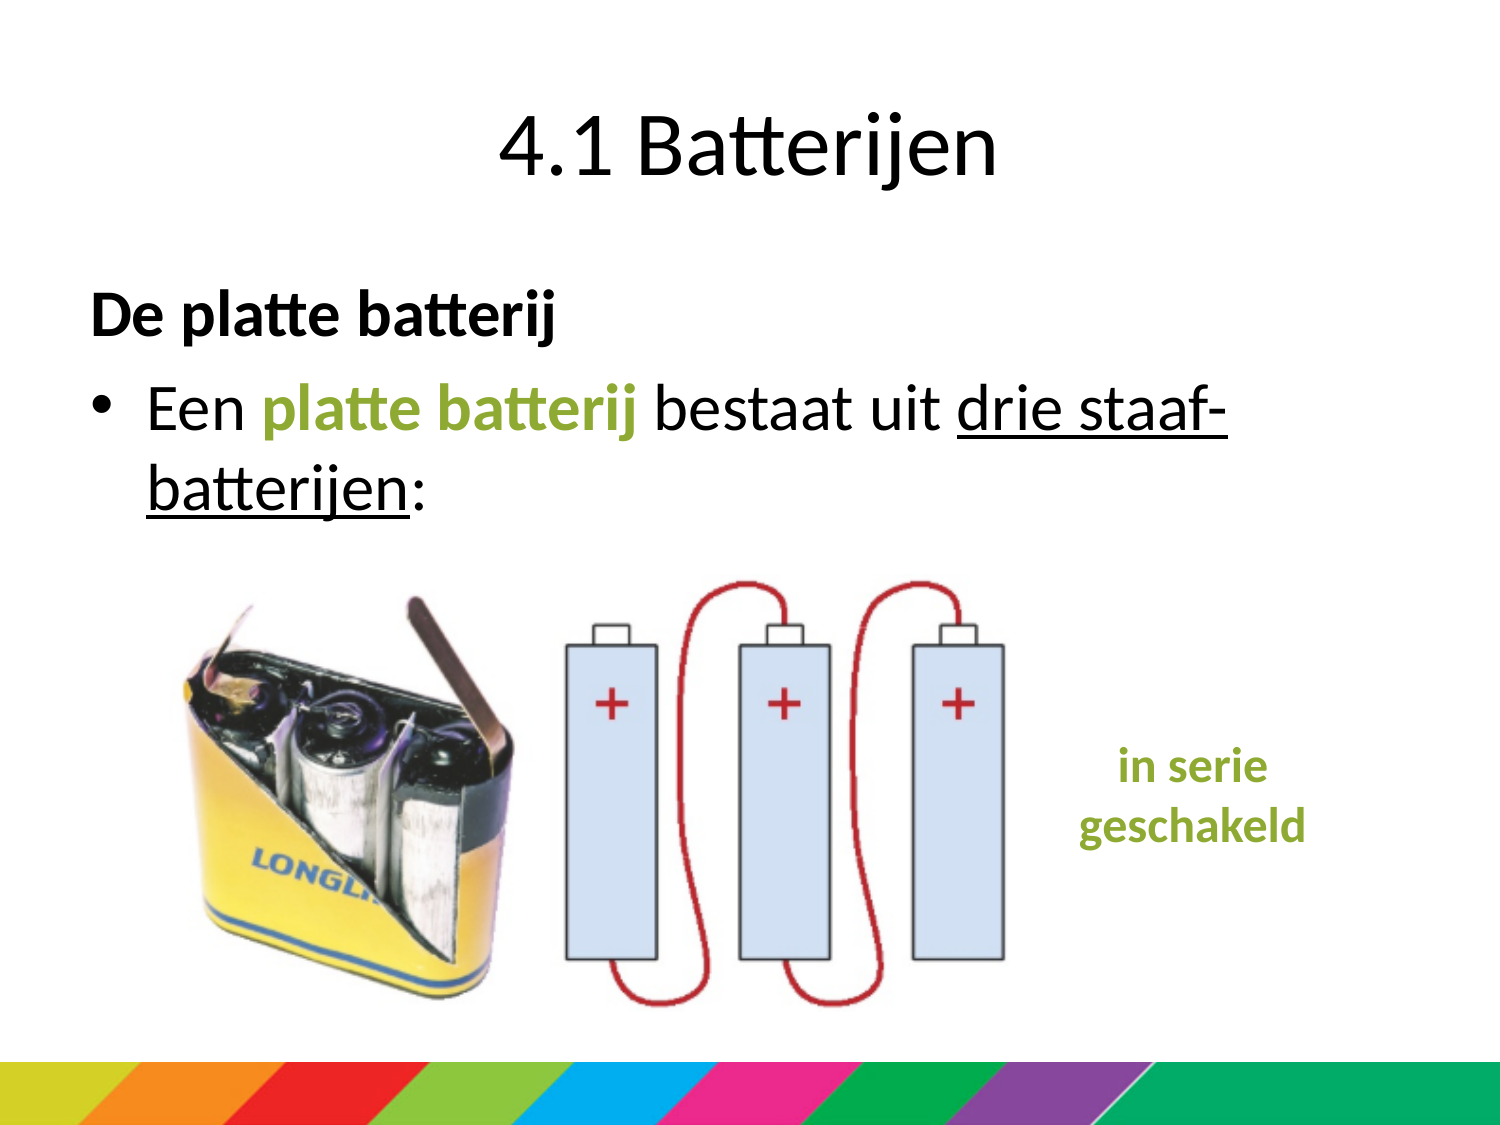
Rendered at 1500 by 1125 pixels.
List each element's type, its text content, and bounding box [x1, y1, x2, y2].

list De platte batterij Een platte batterij bestaat uit drie staaf-batterijen: [75, 262, 1425, 1005]
picture [656, 1062, 1500, 1125]
text_box in serie geschakeld [1057, 724, 1329, 860]
picture [0, 1062, 574, 1125]
title 4.1 Batterijen [75, 45, 1425, 233]
picture [159, 574, 1030, 1012]
